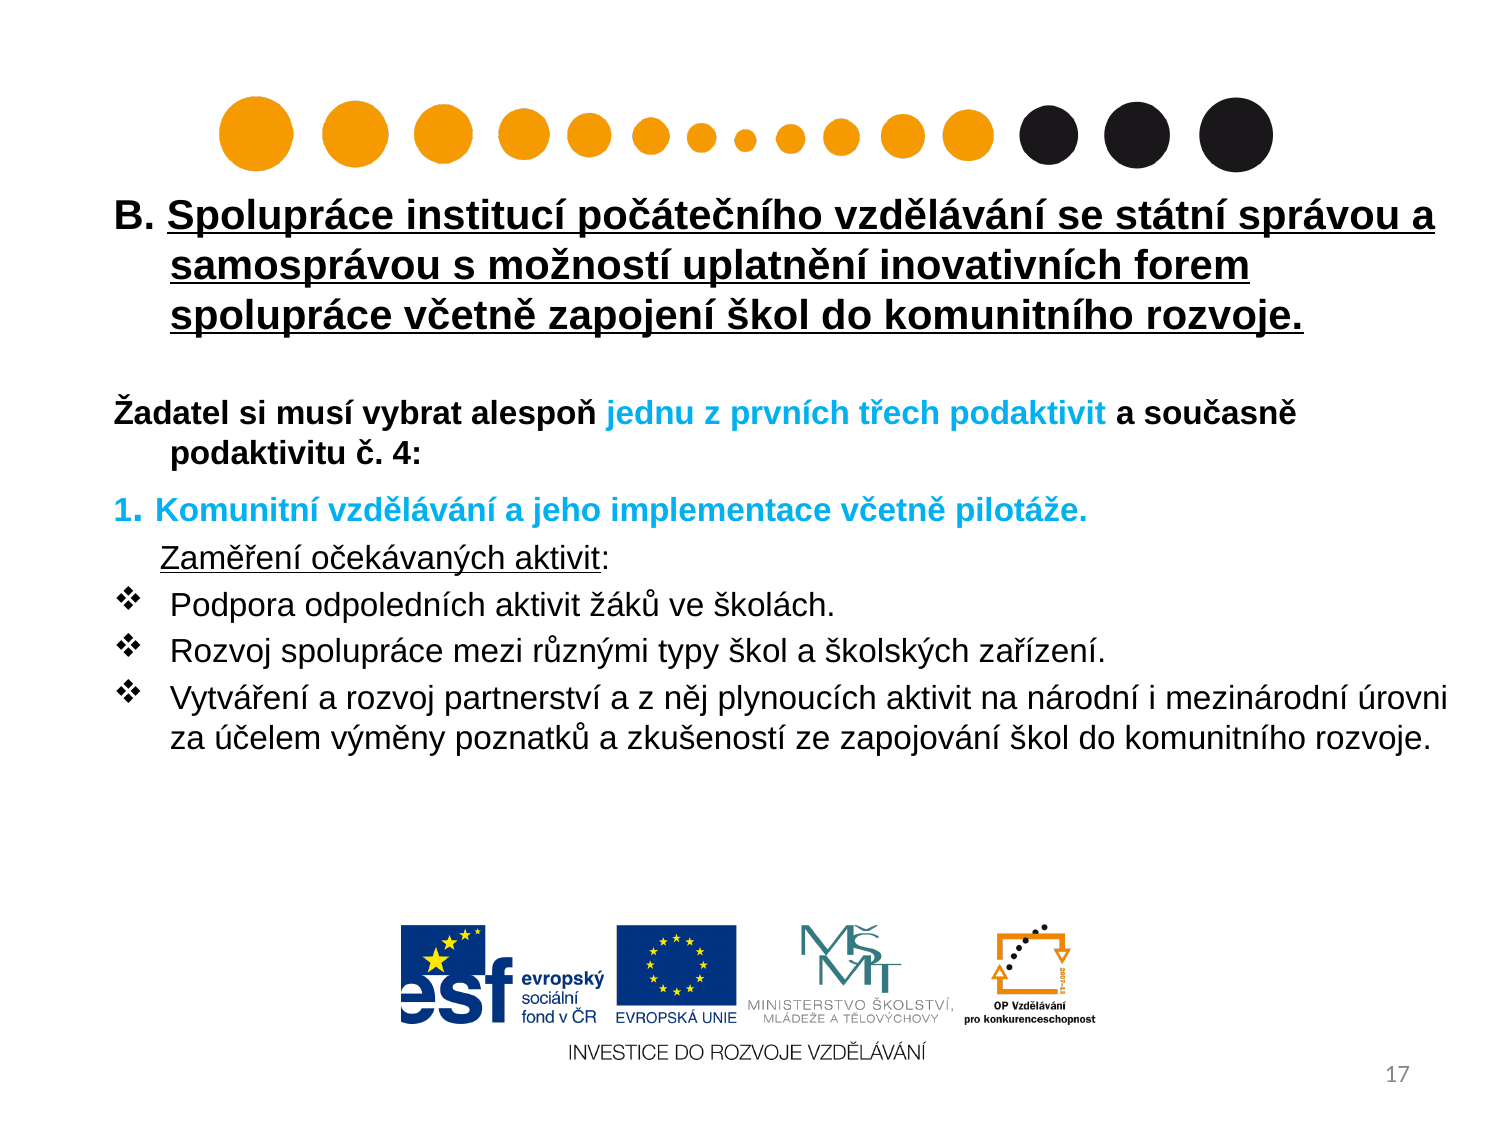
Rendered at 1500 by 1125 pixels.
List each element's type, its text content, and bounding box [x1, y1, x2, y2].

list B. Spolupráce institucí počátečního vzdělávání se státní správou a samosprávou s možností uplatnění inovativních forem spolupráce včetně zapojení škol do komunitního rozvoje. Žadatel si musí vybrat alespoň jednu z prvních třech podaktivit a současně podaktivitu č. 4: 1. Komunitní vzdělávání a jeho implementace včetně pilotáže. Zaměření očekávaných aktivit: Podpora odpoledních aktivit žáků ve školách. Rozvoj spolupráce mezi různými typy škol a školských zařízení. Vytváření a rozvoj partnerství a z něj plynoucích aktivit na národní i mezinárodní úrovni za účelem výměny poznatků a zkušeností ze zapojování škol do komunitního rozvoje. [98, 180, 1478, 878]
slide_number 17 [1074, 1042, 1425, 1103]
picture [215, 93, 1275, 176]
picture [399, 922, 1100, 1061]
